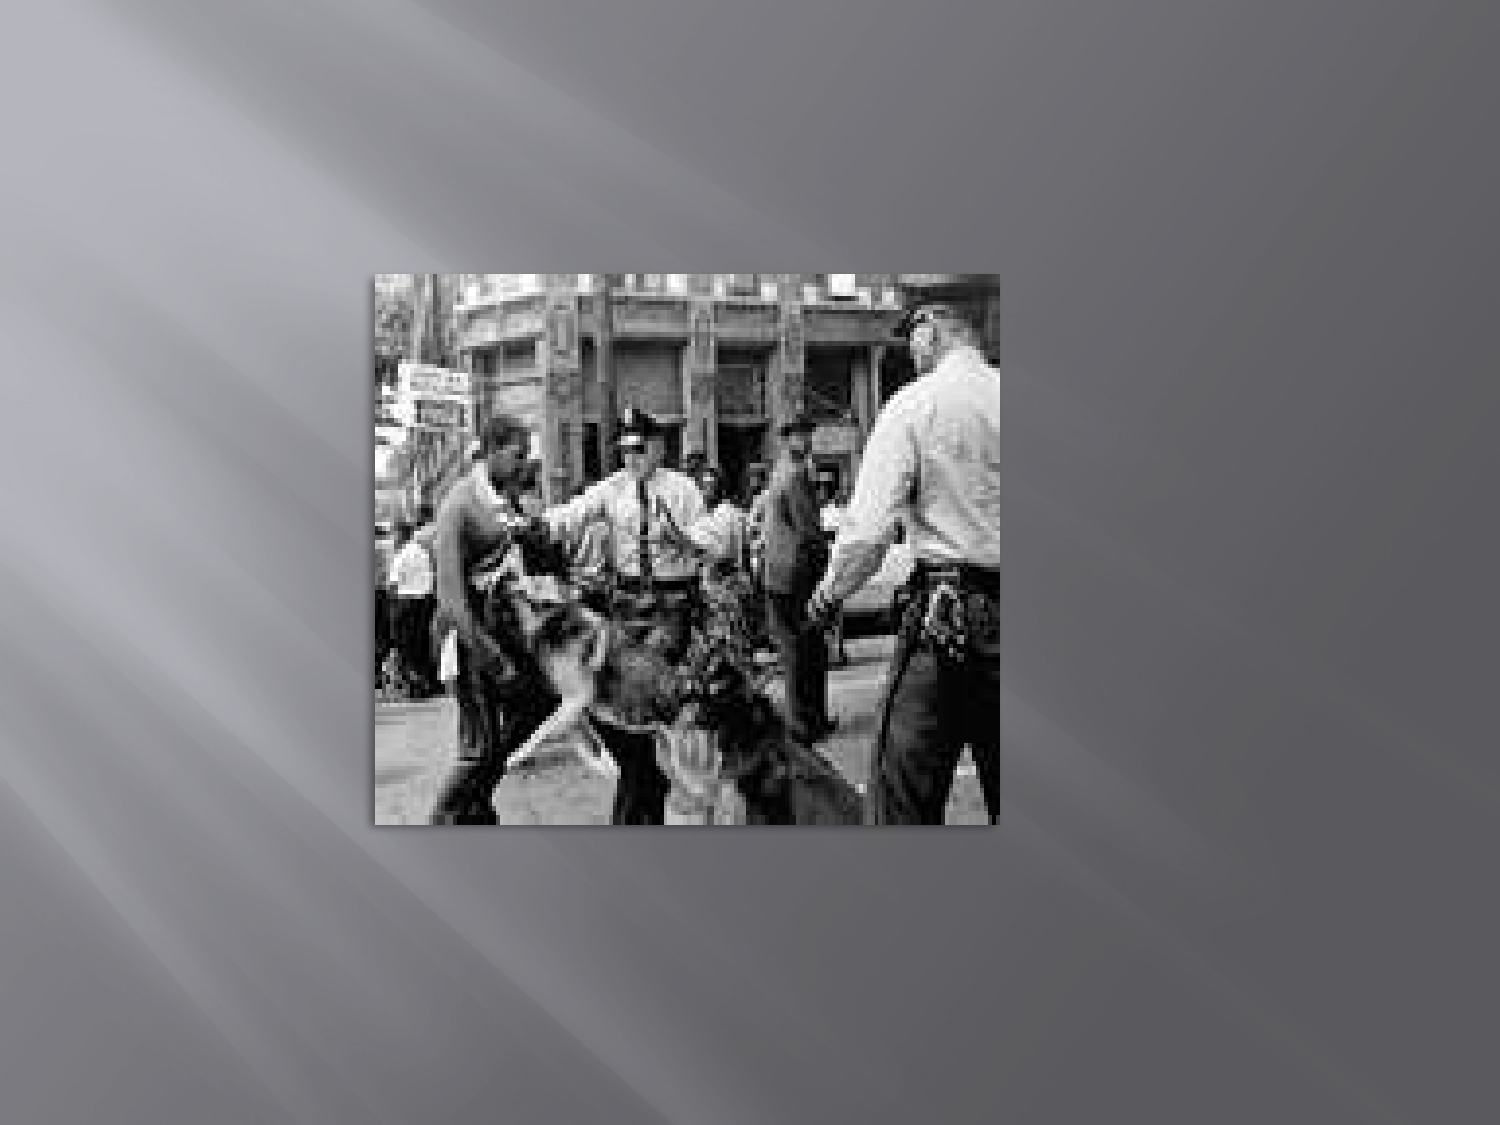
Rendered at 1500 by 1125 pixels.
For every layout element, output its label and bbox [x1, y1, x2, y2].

picture [374, 274, 1001, 826]
